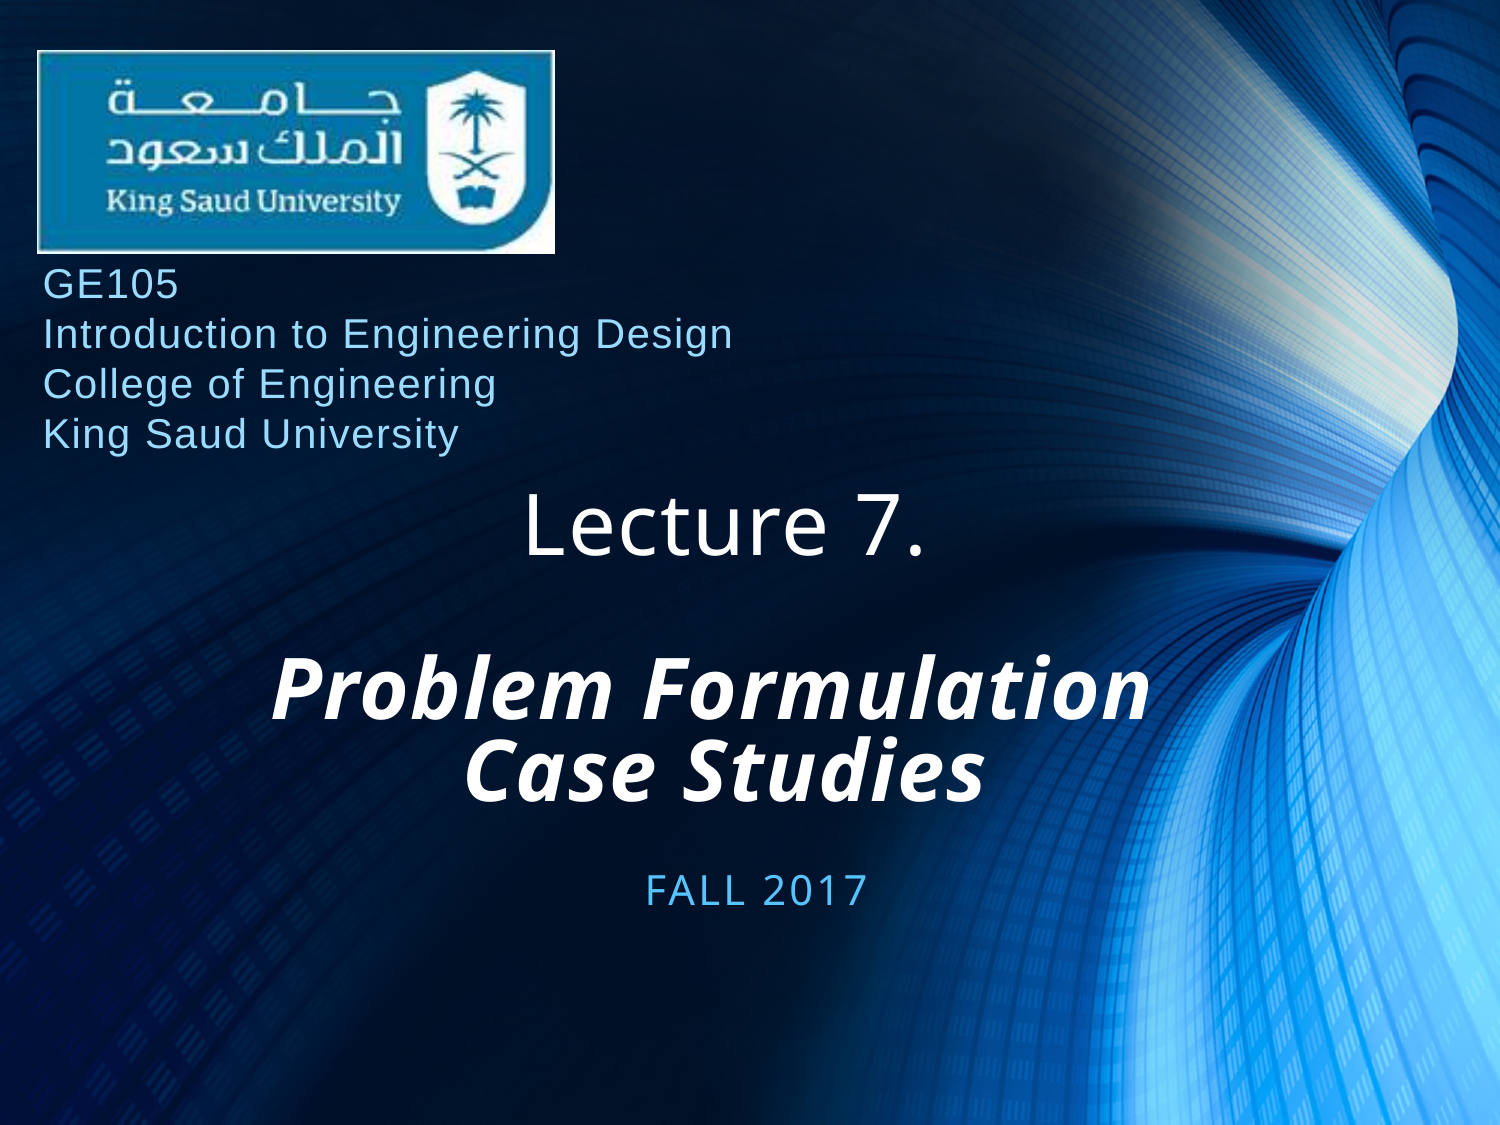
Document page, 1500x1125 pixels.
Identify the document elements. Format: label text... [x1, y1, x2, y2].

picture [0, 0, 1500, 1125]
text_box Lecture 7. Problem Formulation Case Studies [112, 399, 1338, 825]
text_box fall 2017 [112, 862, 1400, 963]
text_box GE105 Introduction to Engineering Design College of Engineering King Saud University [27, 249, 778, 510]
